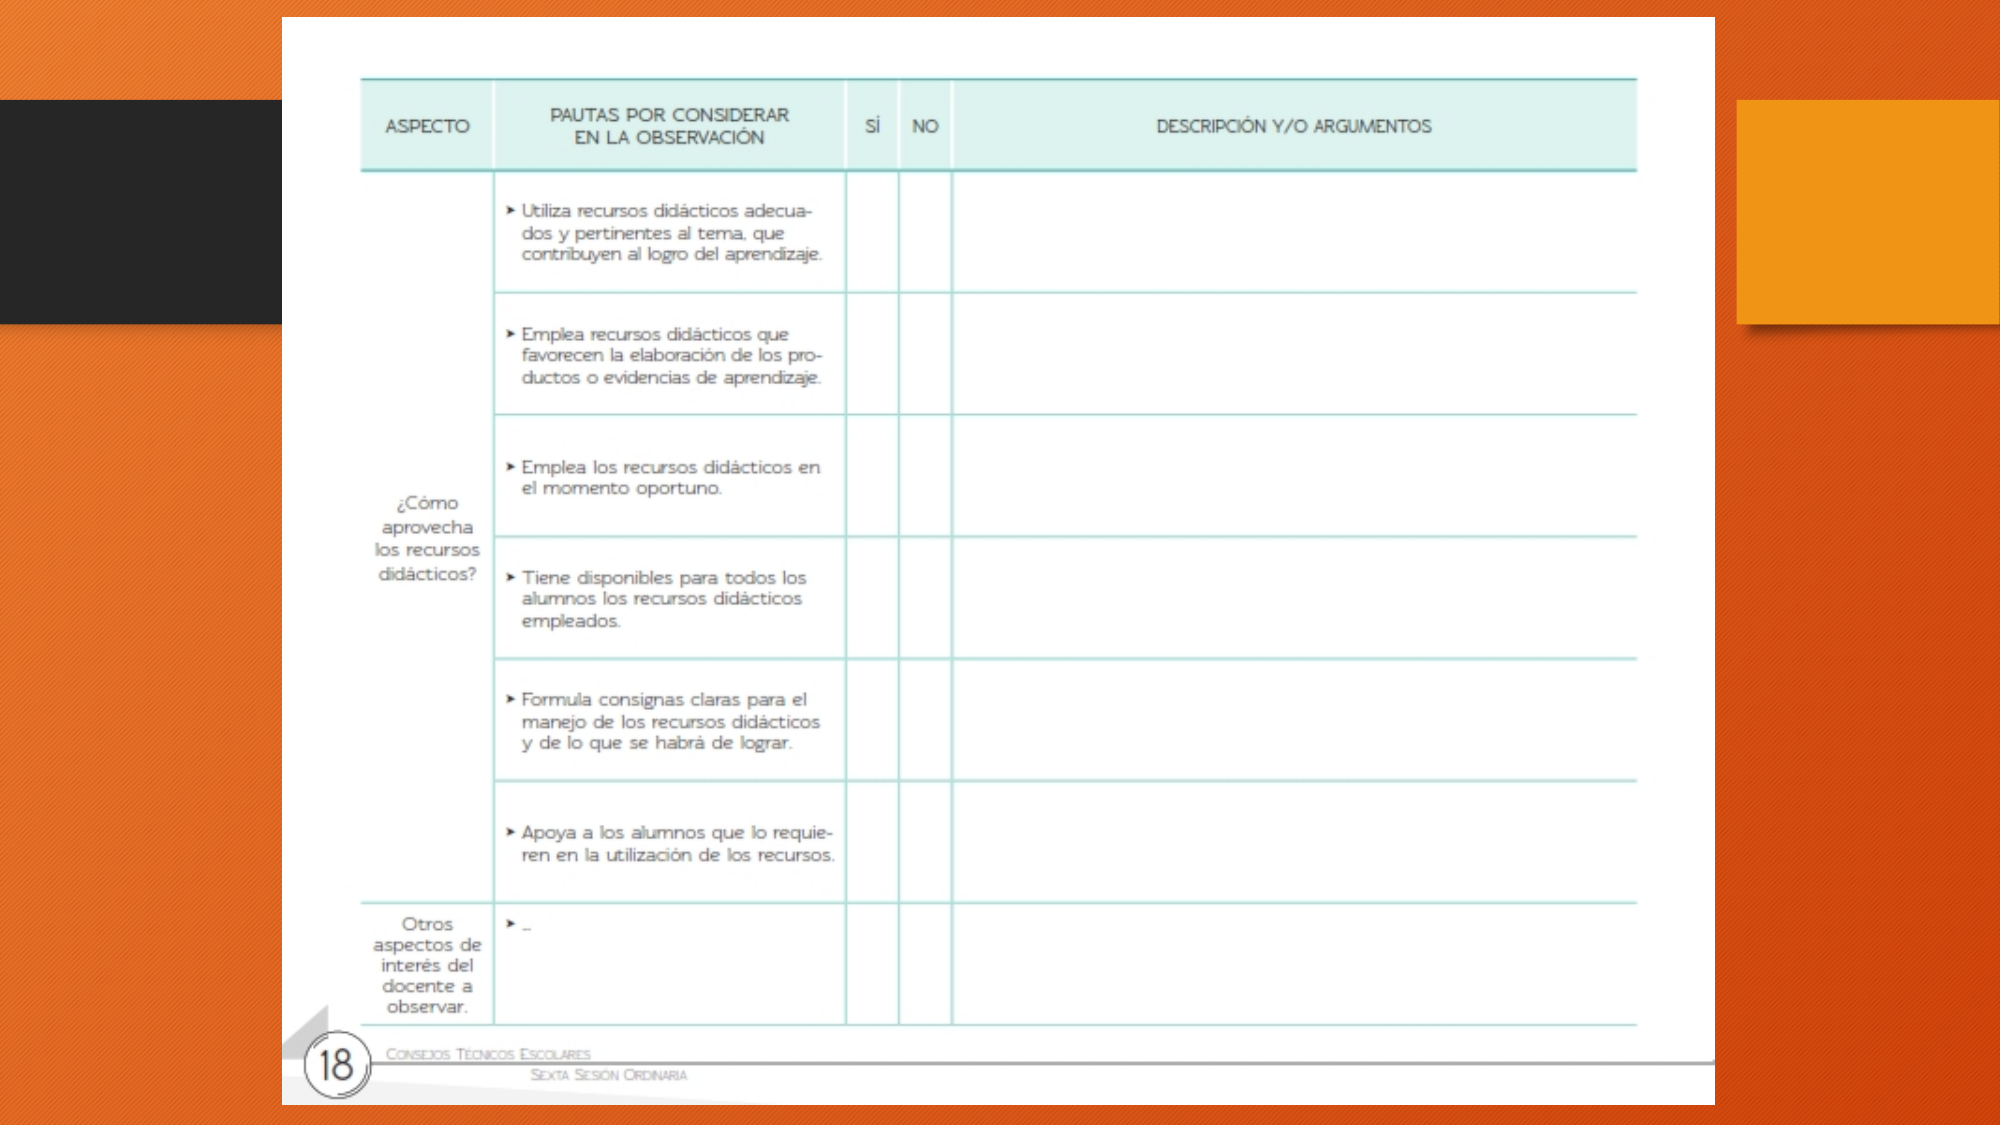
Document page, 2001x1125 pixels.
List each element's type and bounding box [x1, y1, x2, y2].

picture [0, 17, 1715, 1106]
picture [1736, 325, 2000, 347]
